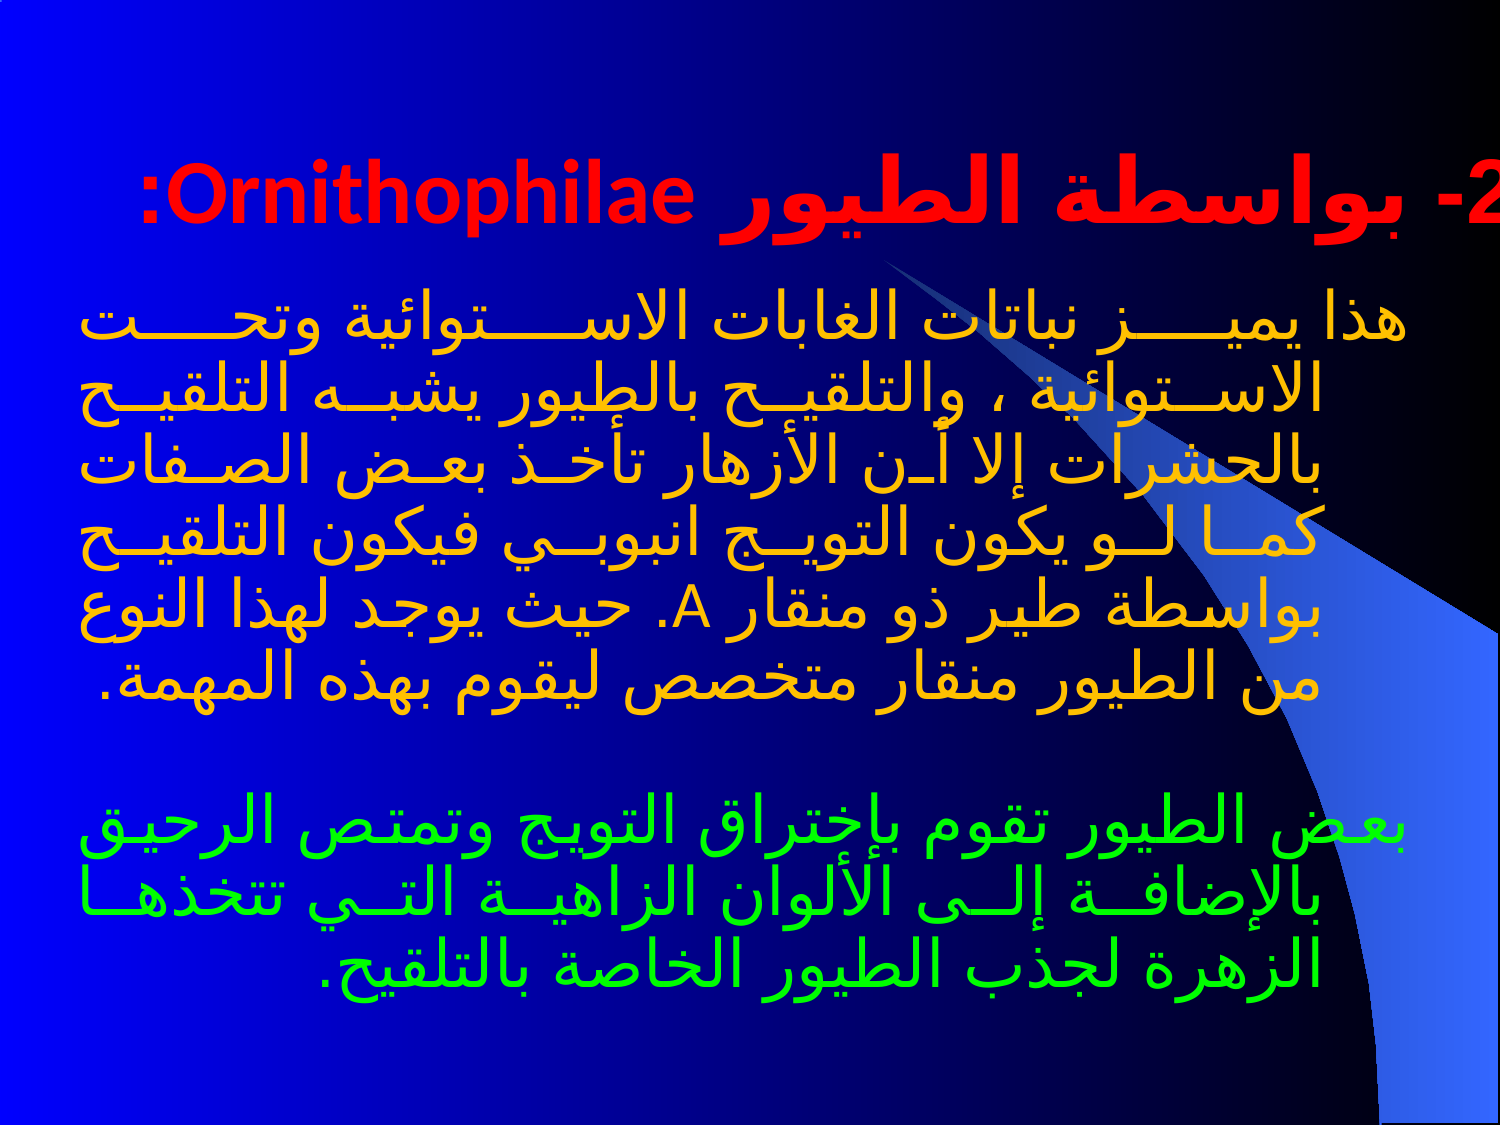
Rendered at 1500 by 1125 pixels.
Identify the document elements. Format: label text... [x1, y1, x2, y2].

text_box هذا يميز نباتات الغابات الاستوائية وتحت الاستوائية ، والتلقيح بالطيور يشبه التلقيح بالحشرات إلا أن الأزهار تأخذ بعض الصفات كما لو يكون التويج انبوبي فيكون التلقيح بواسطة طير ذو منقار A. حيث يوجد لهذا النوع من الطيور منقار متخصص ليقوم بهذه المهمة. بعض الطيور تقوم بإختراق التويج وتمتص الرحيق بالإضافة إلى الألوان الزاهية التي تتخذها الزهرة لجذب الطيور الخاصة بالتلقيح. [62, 274, 1425, 1125]
text_box 2- بواسطة الطيور Ornithophilae: [120, 124, 1500, 250]
